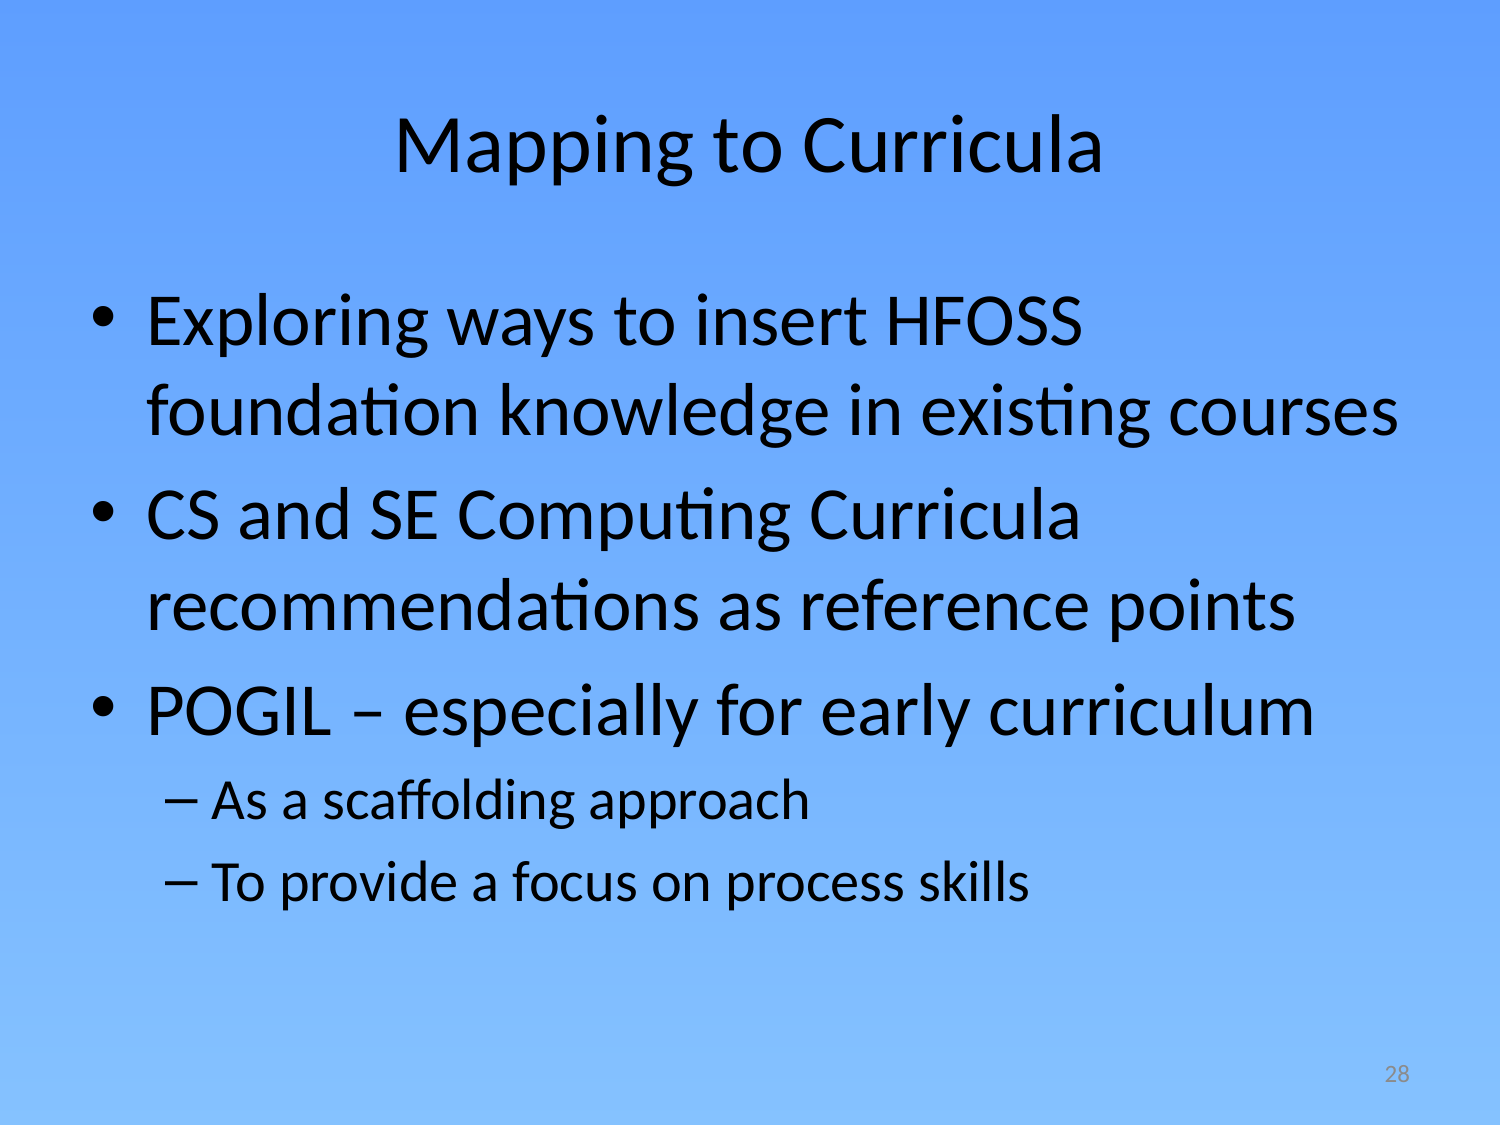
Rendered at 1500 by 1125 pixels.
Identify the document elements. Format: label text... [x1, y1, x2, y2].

list Exploring ways to insert HFOSS foundation knowledge in existing courses CS and SE Computing Curricula recommendations as reference points POGIL – especially for early curriculum As a scaffolding approach To provide a focus on process skills [75, 262, 1425, 1005]
slide_number 28 [1074, 1042, 1425, 1103]
title Mapping to Curricula [75, 45, 1425, 233]
